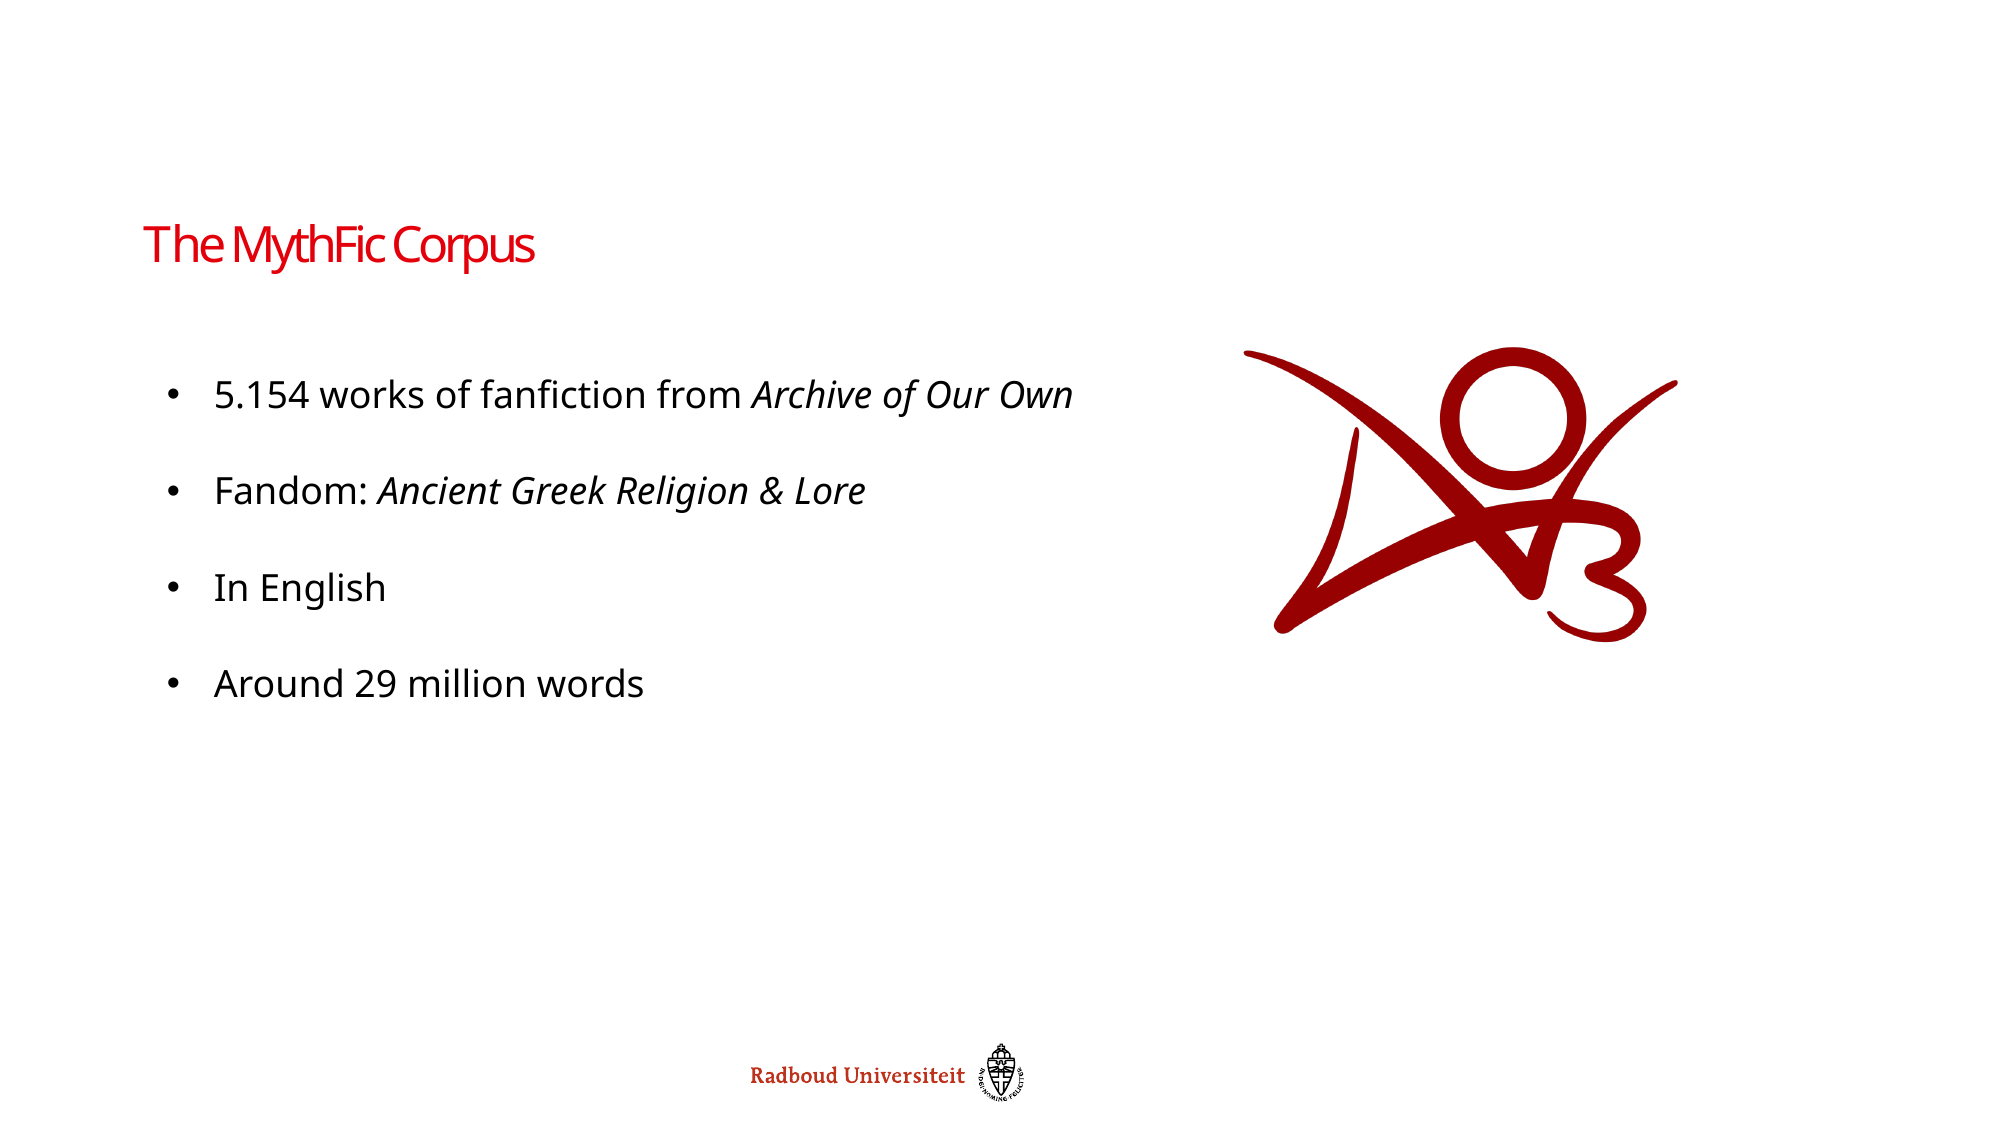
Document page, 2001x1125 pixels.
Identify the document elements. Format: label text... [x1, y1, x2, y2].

picture [1235, 339, 1685, 650]
list 5.154 works of fanfiction from Archive of Our Own Fandom: Ancient Greek Religion & Lore In English Around 29 million words [166, 326, 1857, 973]
title The MythFic Corpus [143, 152, 1857, 271]
